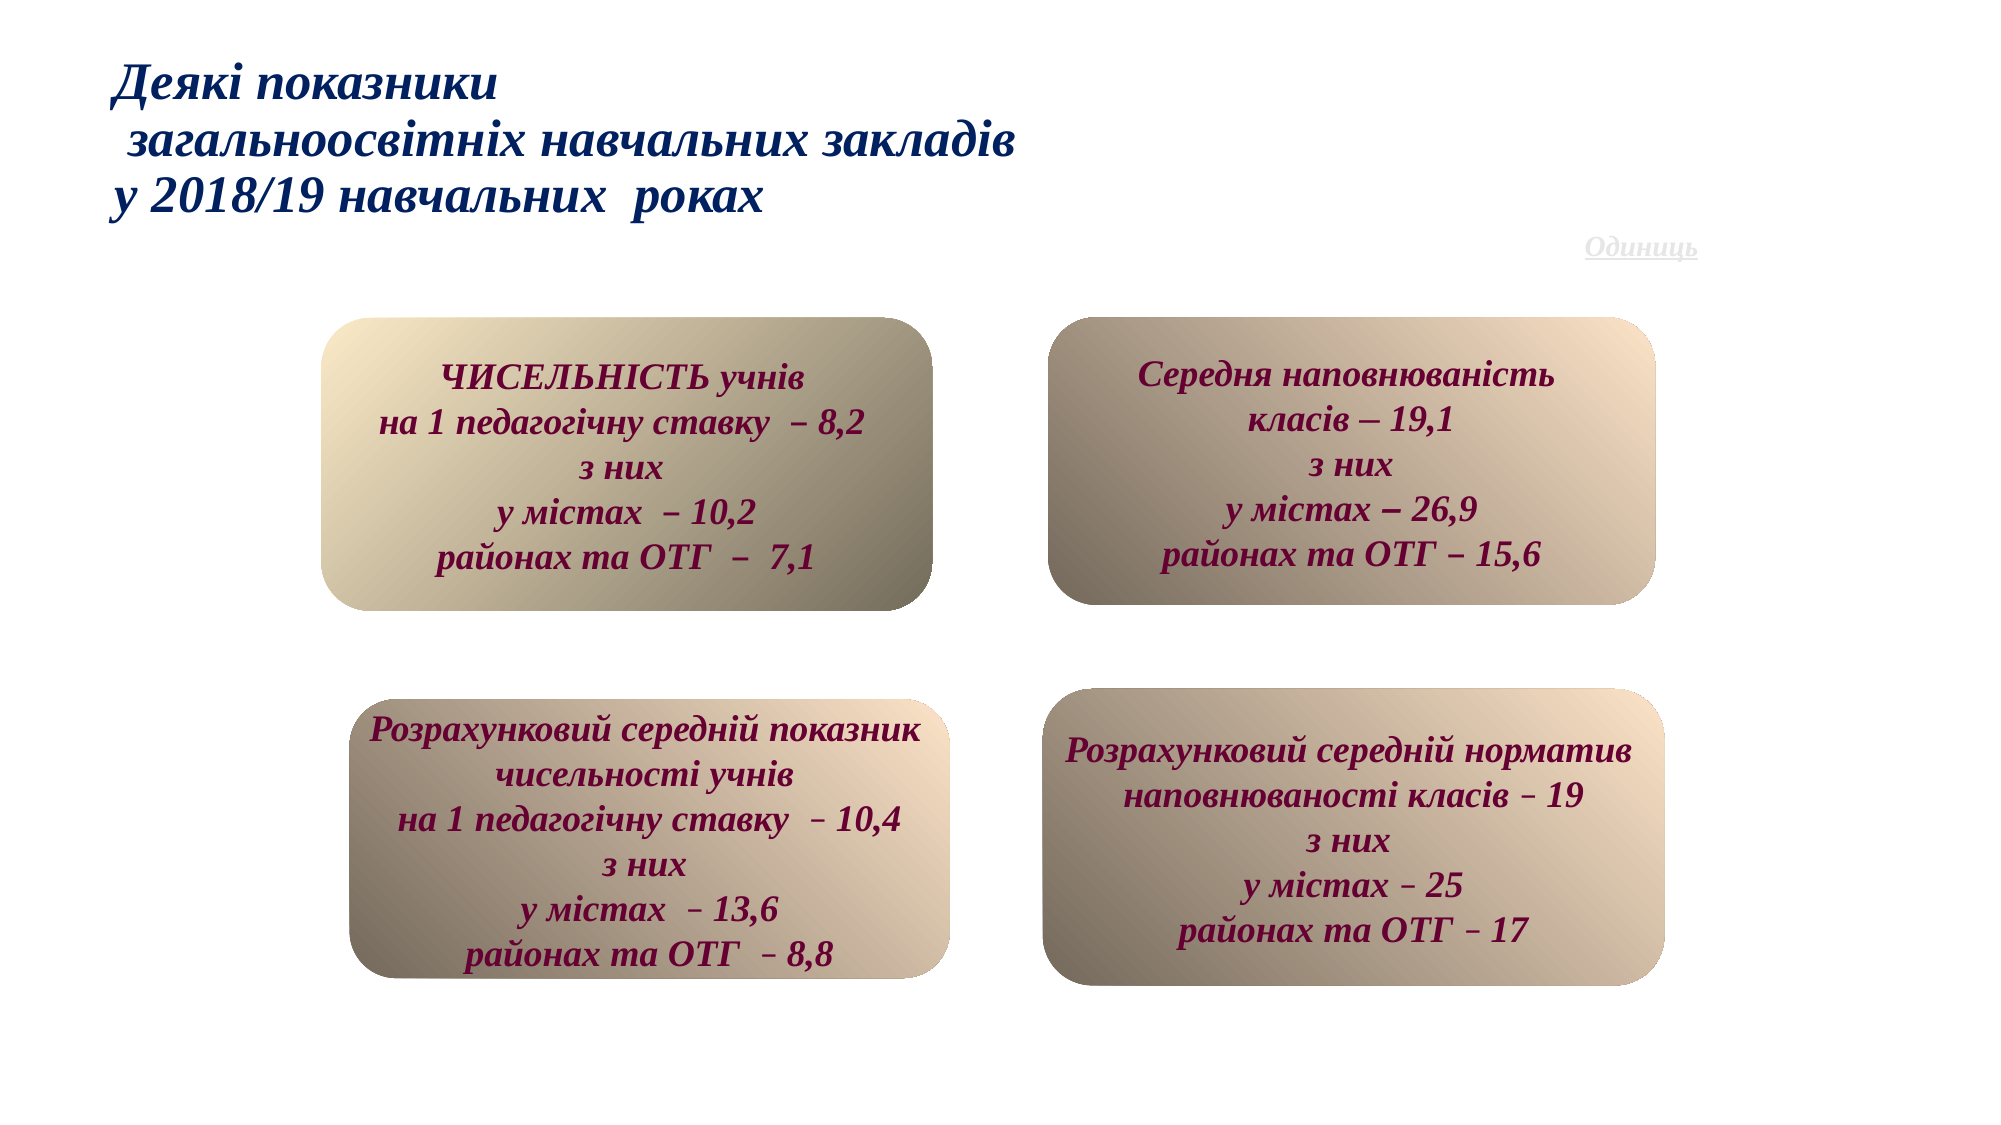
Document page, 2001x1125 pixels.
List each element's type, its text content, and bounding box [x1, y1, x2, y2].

title Деякі показники загальноосвітніх навчальних закладів у 2018/19 навчальних роках [99, 45, 1900, 233]
text_box Розрахунковий середній показник чисельності учнів на 1 педагогічну ставку – 10,4 з них у містах – 13,6 районах та ОТГ – 8,8 [349, 699, 950, 979]
text_box ЧИСЕЛЬНІСТЬ учнів на 1 педагогічну ставку – 8,2 з них у містах – 10,2 районах та ОТГ – 7,1 [321, 317, 933, 611]
text_box Середня наповнюваність класів – 19,1 з них у містах – 26,9 районах та ОТГ – 15,6 [1048, 317, 1656, 605]
text_box Одиниць [1559, 217, 1724, 272]
text_box Розрахунковий середній норматив наповнюваності класів – 19 з них у містах – 25 районах та ОТГ – 17 [1042, 688, 1665, 986]
